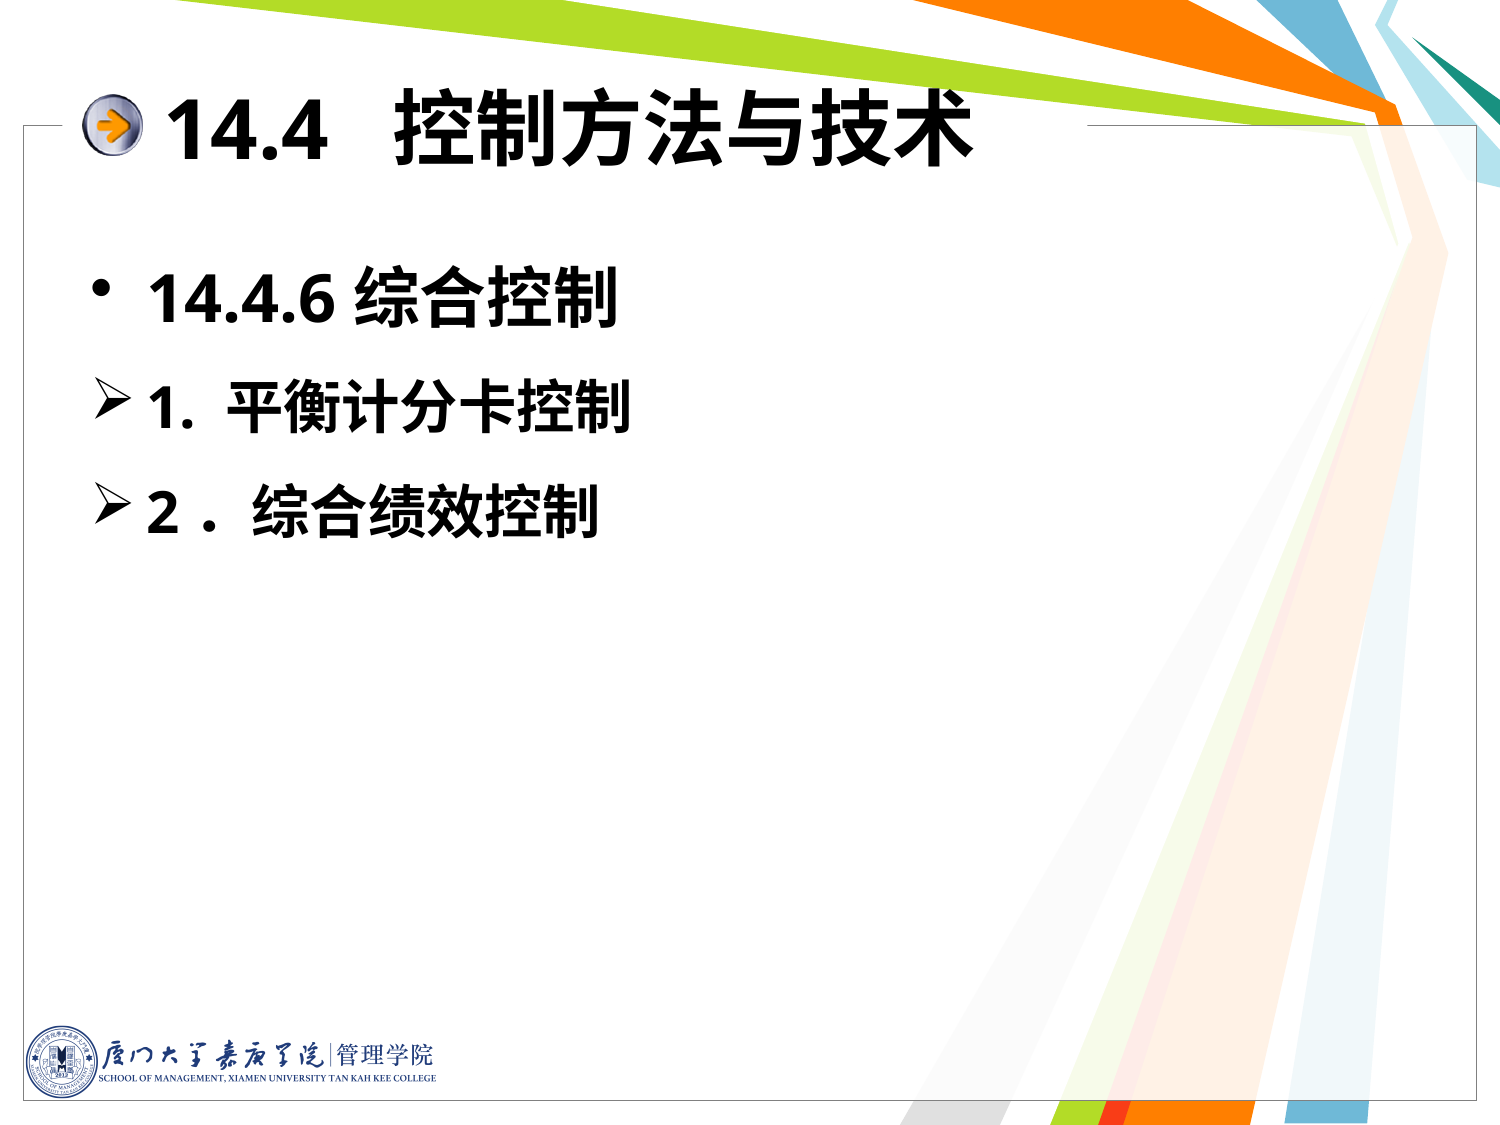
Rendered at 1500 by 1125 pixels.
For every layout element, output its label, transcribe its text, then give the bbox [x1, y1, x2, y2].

picture [24, 1024, 438, 1100]
title 14.4 控制方法与技术 [148, 32, 1182, 208]
picture [82, 94, 143, 156]
list 14.4.6综合控制 1. 平衡计分卡控制 2．综合绩效控制 [75, 208, 1425, 976]
